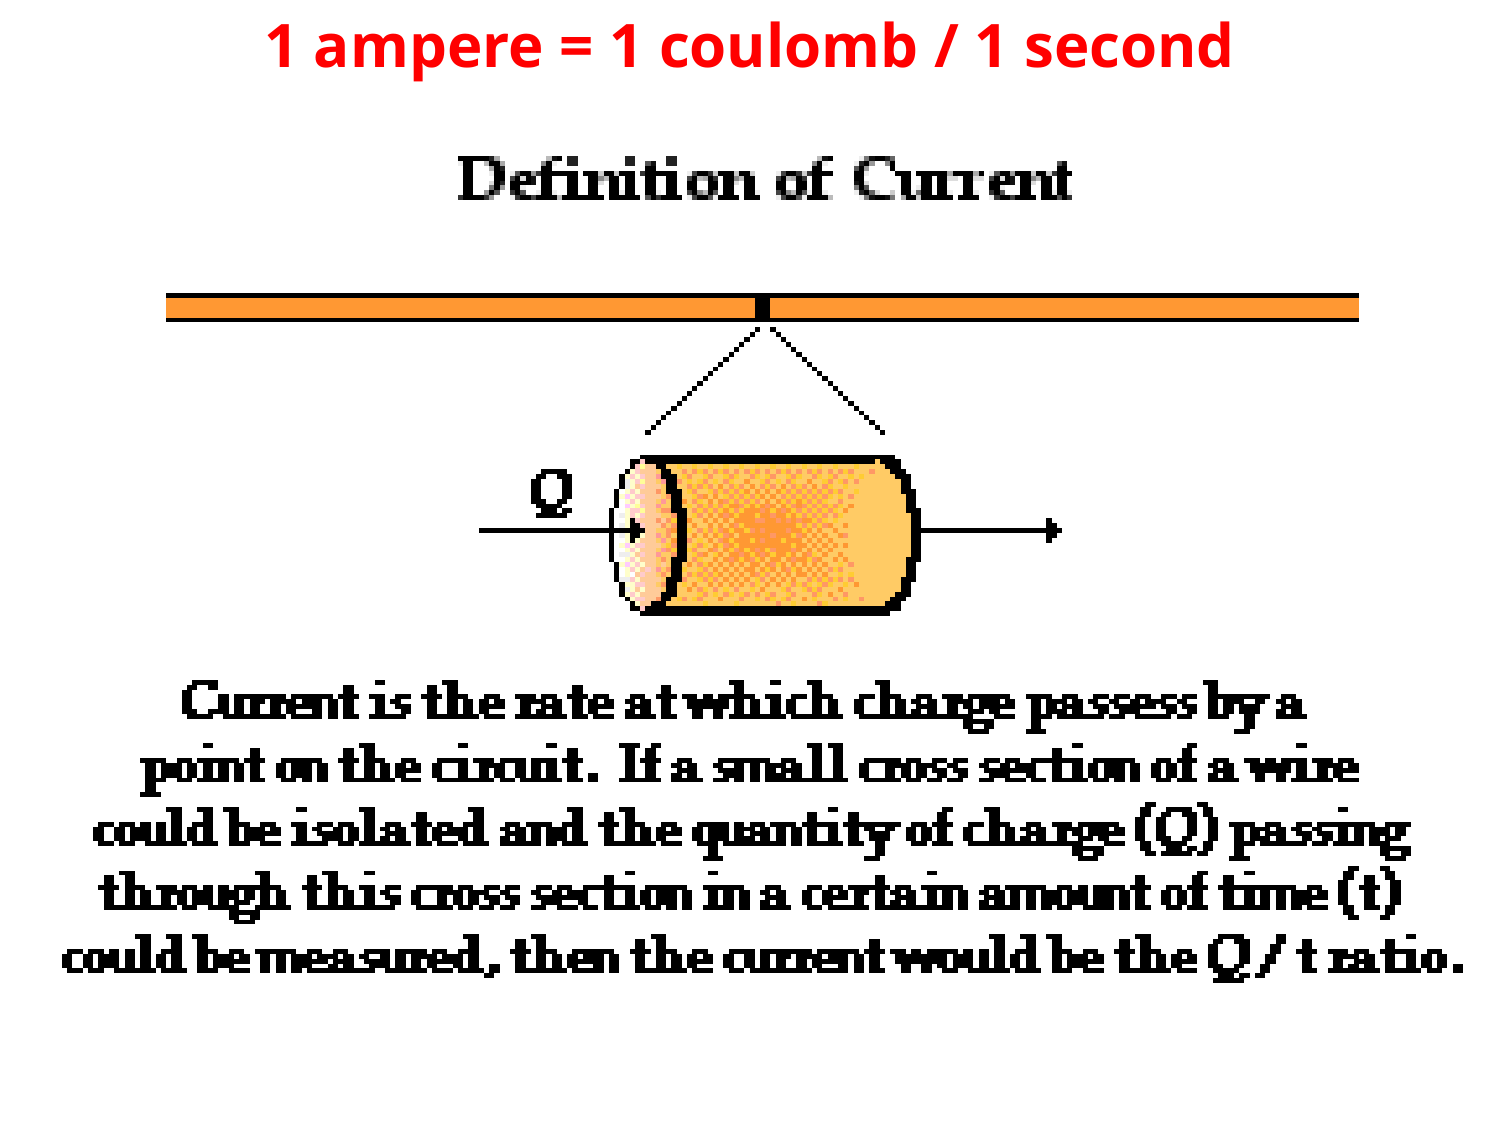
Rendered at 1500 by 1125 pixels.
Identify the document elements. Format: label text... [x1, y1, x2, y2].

picture [0, 137, 1500, 1013]
title 1 ampere = 1 coulomb / 1 second [75, 0, 1425, 88]
